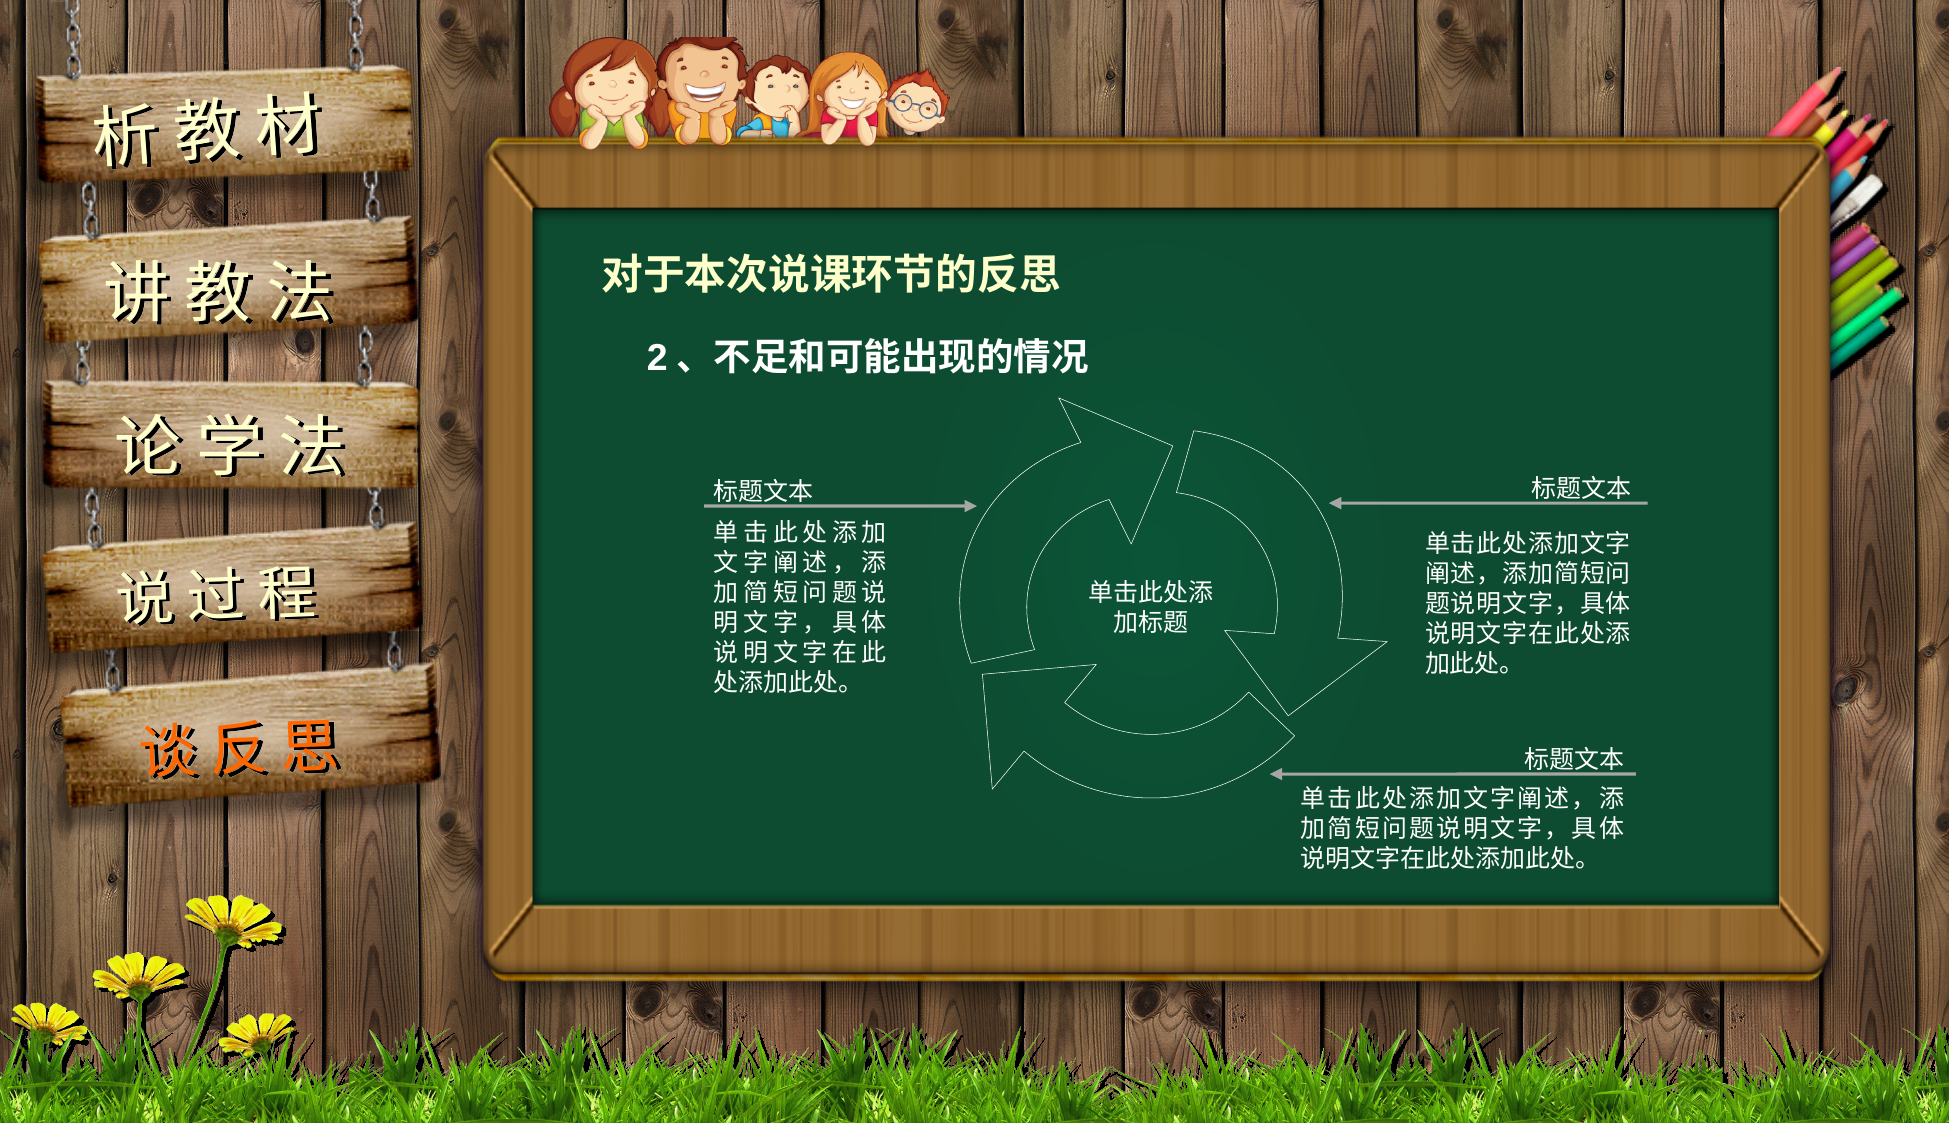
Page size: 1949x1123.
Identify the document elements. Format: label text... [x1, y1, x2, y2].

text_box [1388, 466, 1648, 686]
text_box 对于本次说课环节的反思 [586, 240, 1076, 306]
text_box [925, 399, 1384, 809]
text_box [1269, 737, 1637, 880]
text_box 2、不足和可能出现的情况 [632, 325, 1140, 386]
picture [0, 0, 1949, 1123]
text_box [702, 469, 920, 705]
